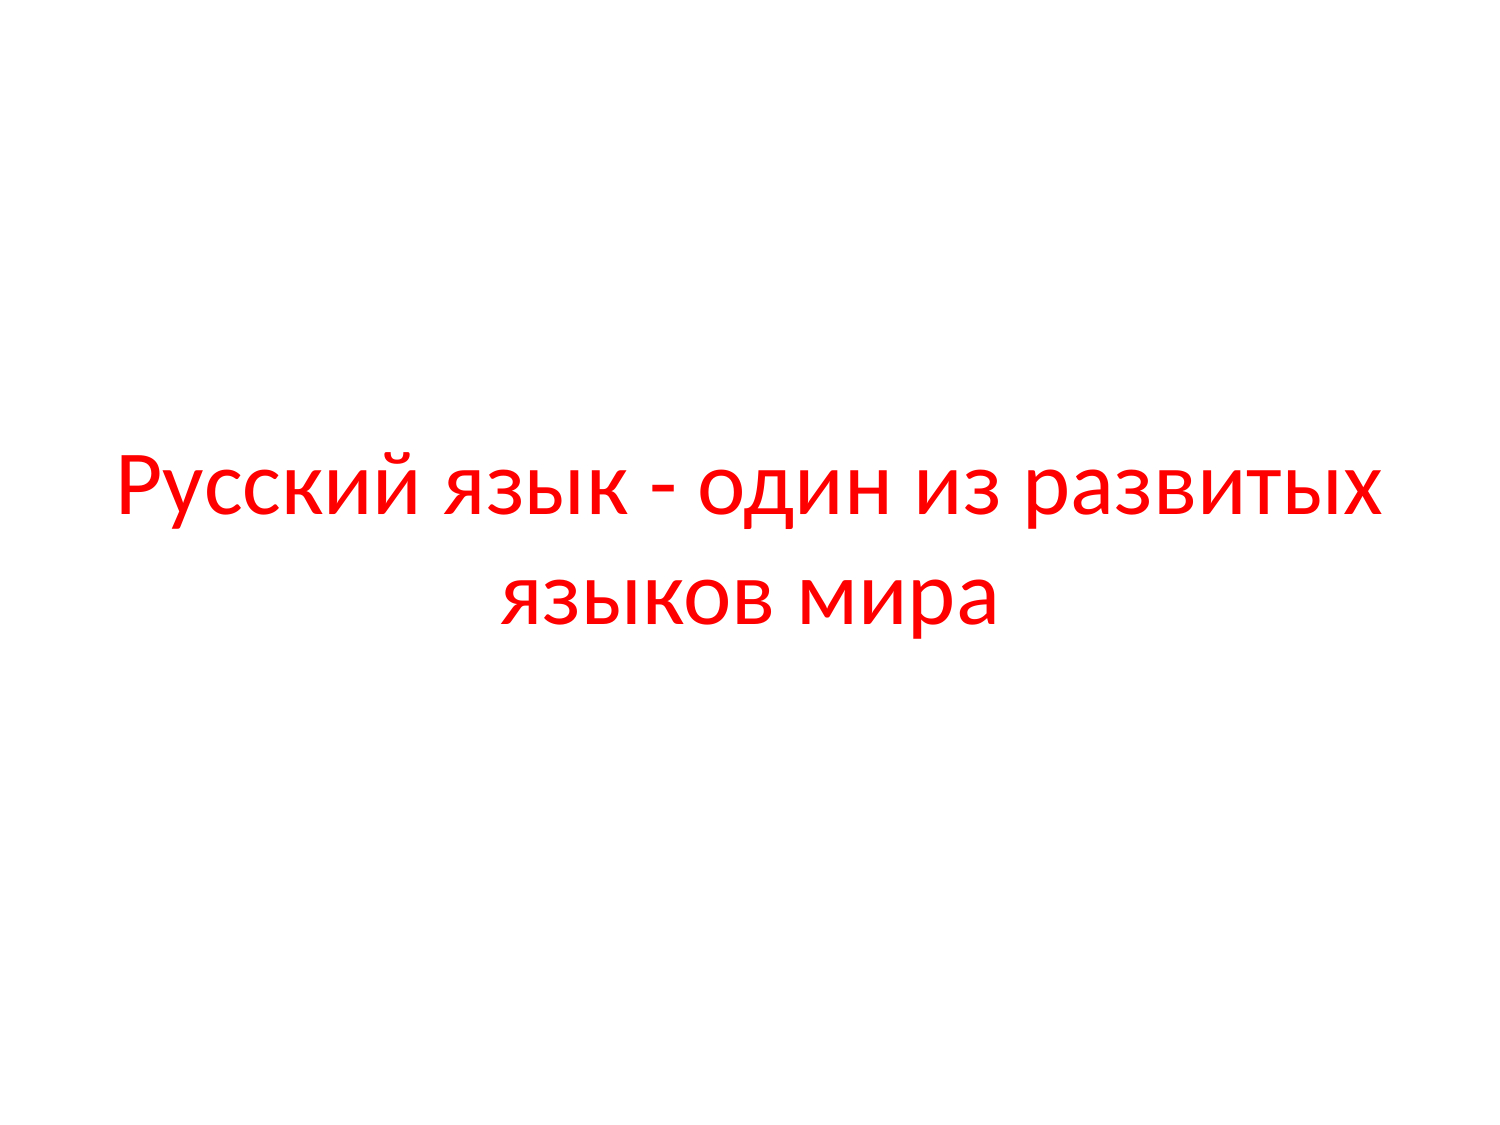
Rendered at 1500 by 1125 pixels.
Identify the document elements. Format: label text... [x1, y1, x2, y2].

title Русский язык - один из развитых языков мира [75, 338, 1425, 728]
